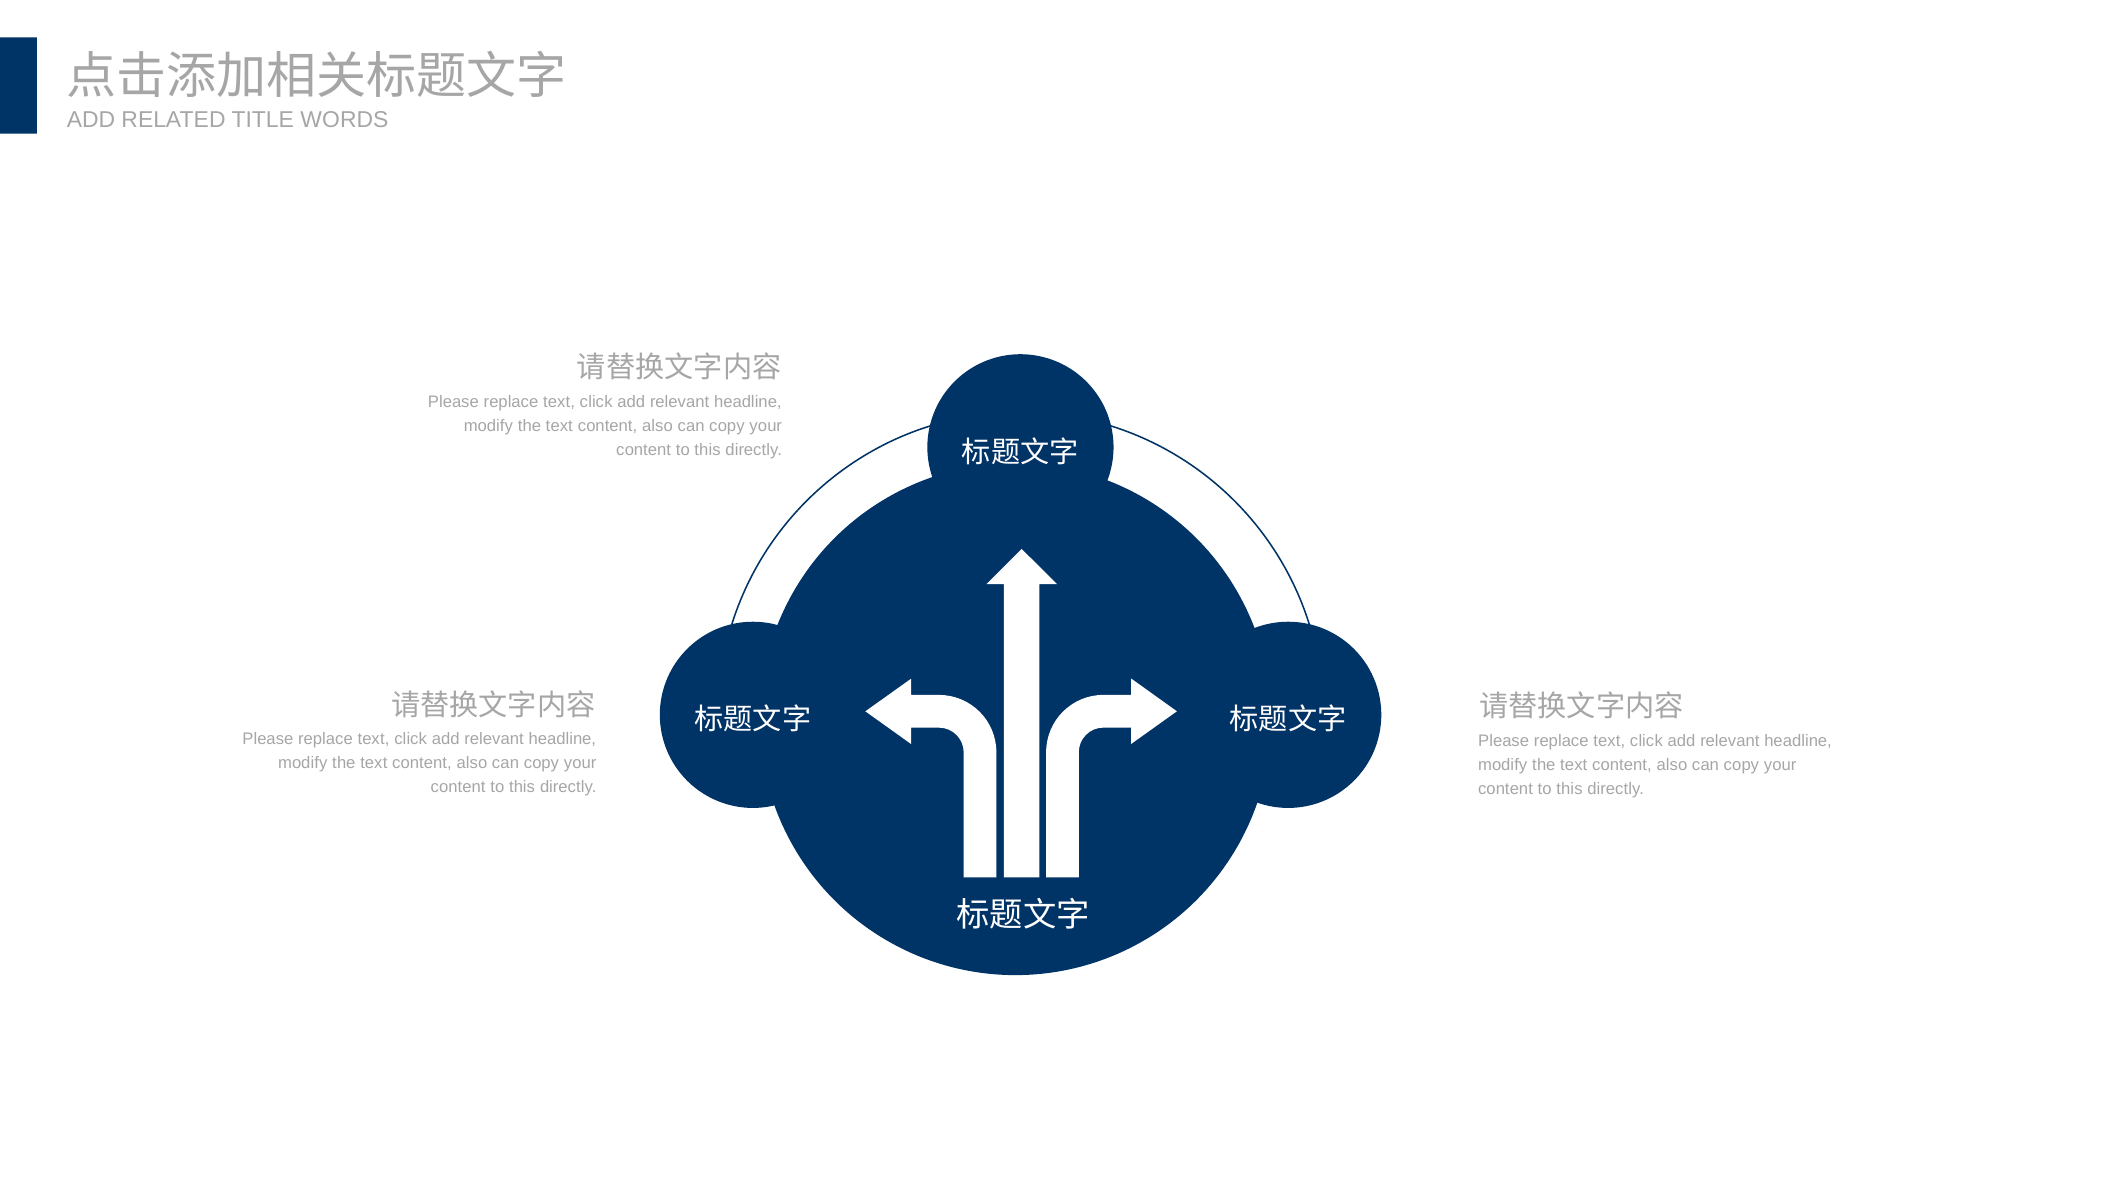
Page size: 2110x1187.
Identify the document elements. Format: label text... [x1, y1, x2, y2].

text_box 请替换文字内容 [1464, 673, 1699, 731]
text_box 请替换文字内容 [561, 334, 797, 392]
text_box 请替换文字内容 [376, 672, 611, 729]
text_box [0, 36, 38, 135]
text_box 标题文字 [1195, 621, 1382, 808]
text_box [1046, 678, 1177, 878]
text_box Please replace text, click add relevant headline, modify the text content, also can copy your content to this directly. [410, 379, 798, 466]
text_box [986, 548, 1057, 878]
text_box Please replace text, click add relevant headline, modify the text content, also can copy your content to this directly. [224, 717, 612, 804]
text_box [1108, 426, 1310, 627]
text_box 点击添加相关标题文字 [66, 43, 567, 104]
text_box Please replace text, click add relevant headline, modify the text content, also can copy your content to this directly. [1463, 718, 1851, 805]
text_box [774, 477, 1258, 976]
text_box 标题文字 [659, 621, 847, 808]
text_box 标题文字 [927, 354, 1114, 541]
text_box [865, 678, 997, 878]
text_box [731, 426, 931, 624]
text_box 标题文字 [937, 885, 1110, 933]
text_box ADD RELATED TITLE WORDS [66, 104, 389, 132]
